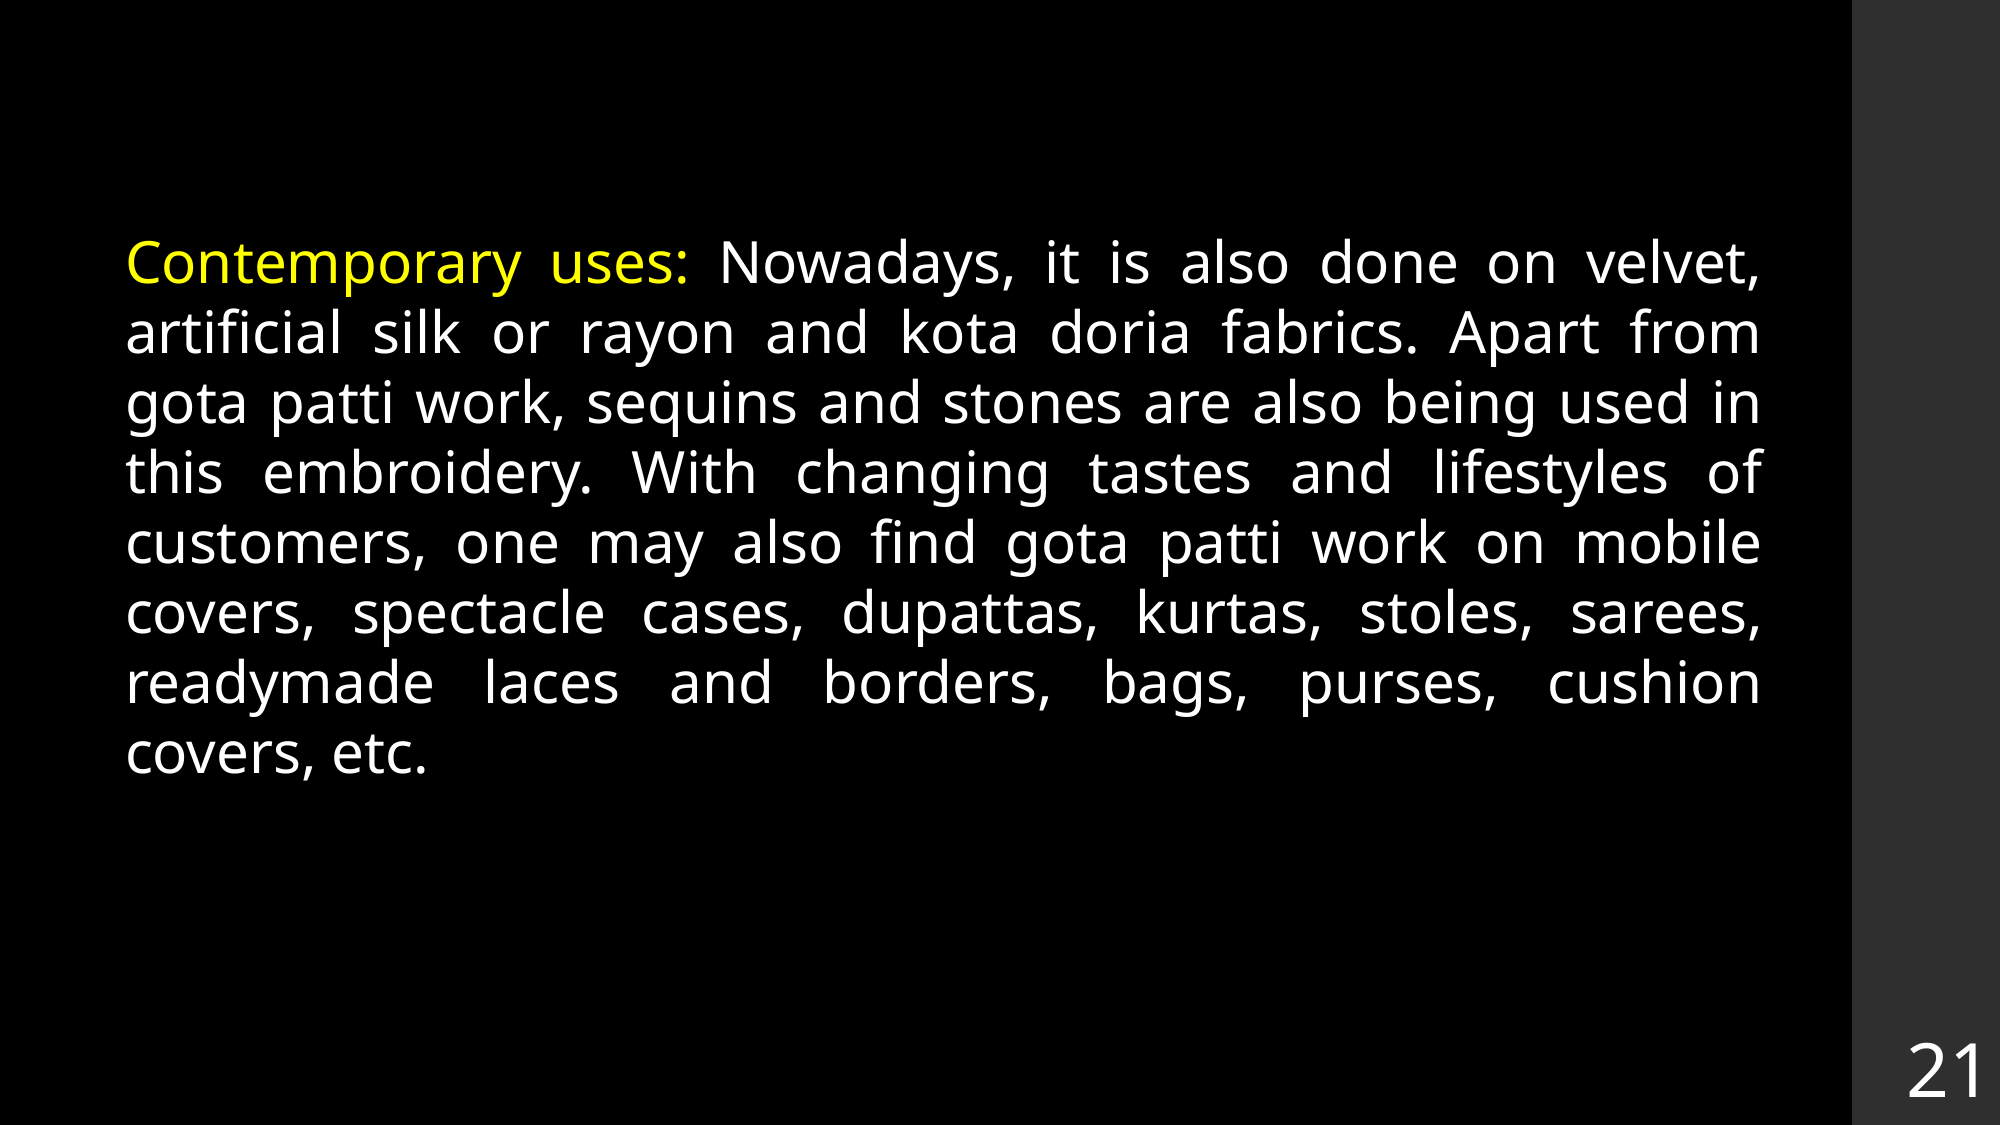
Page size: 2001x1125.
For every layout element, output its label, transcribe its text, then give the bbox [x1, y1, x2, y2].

slide_number 21 [1902, 1022, 2000, 1125]
list Contemporary uses: Nowadays, it is also done on velvet, artificial silk or rayon and kota doria fabrics. Apart from gota patti work, sequins and stones are also being used in this embroidery. With changing tastes and lifestyles of customers, one may also find gota patti work on mobile covers, spectacle cases, dupattas, kurtas, stoles, sarees, readymade laces and borders, bags, purses, cushion covers, etc. [125, 224, 1763, 791]
